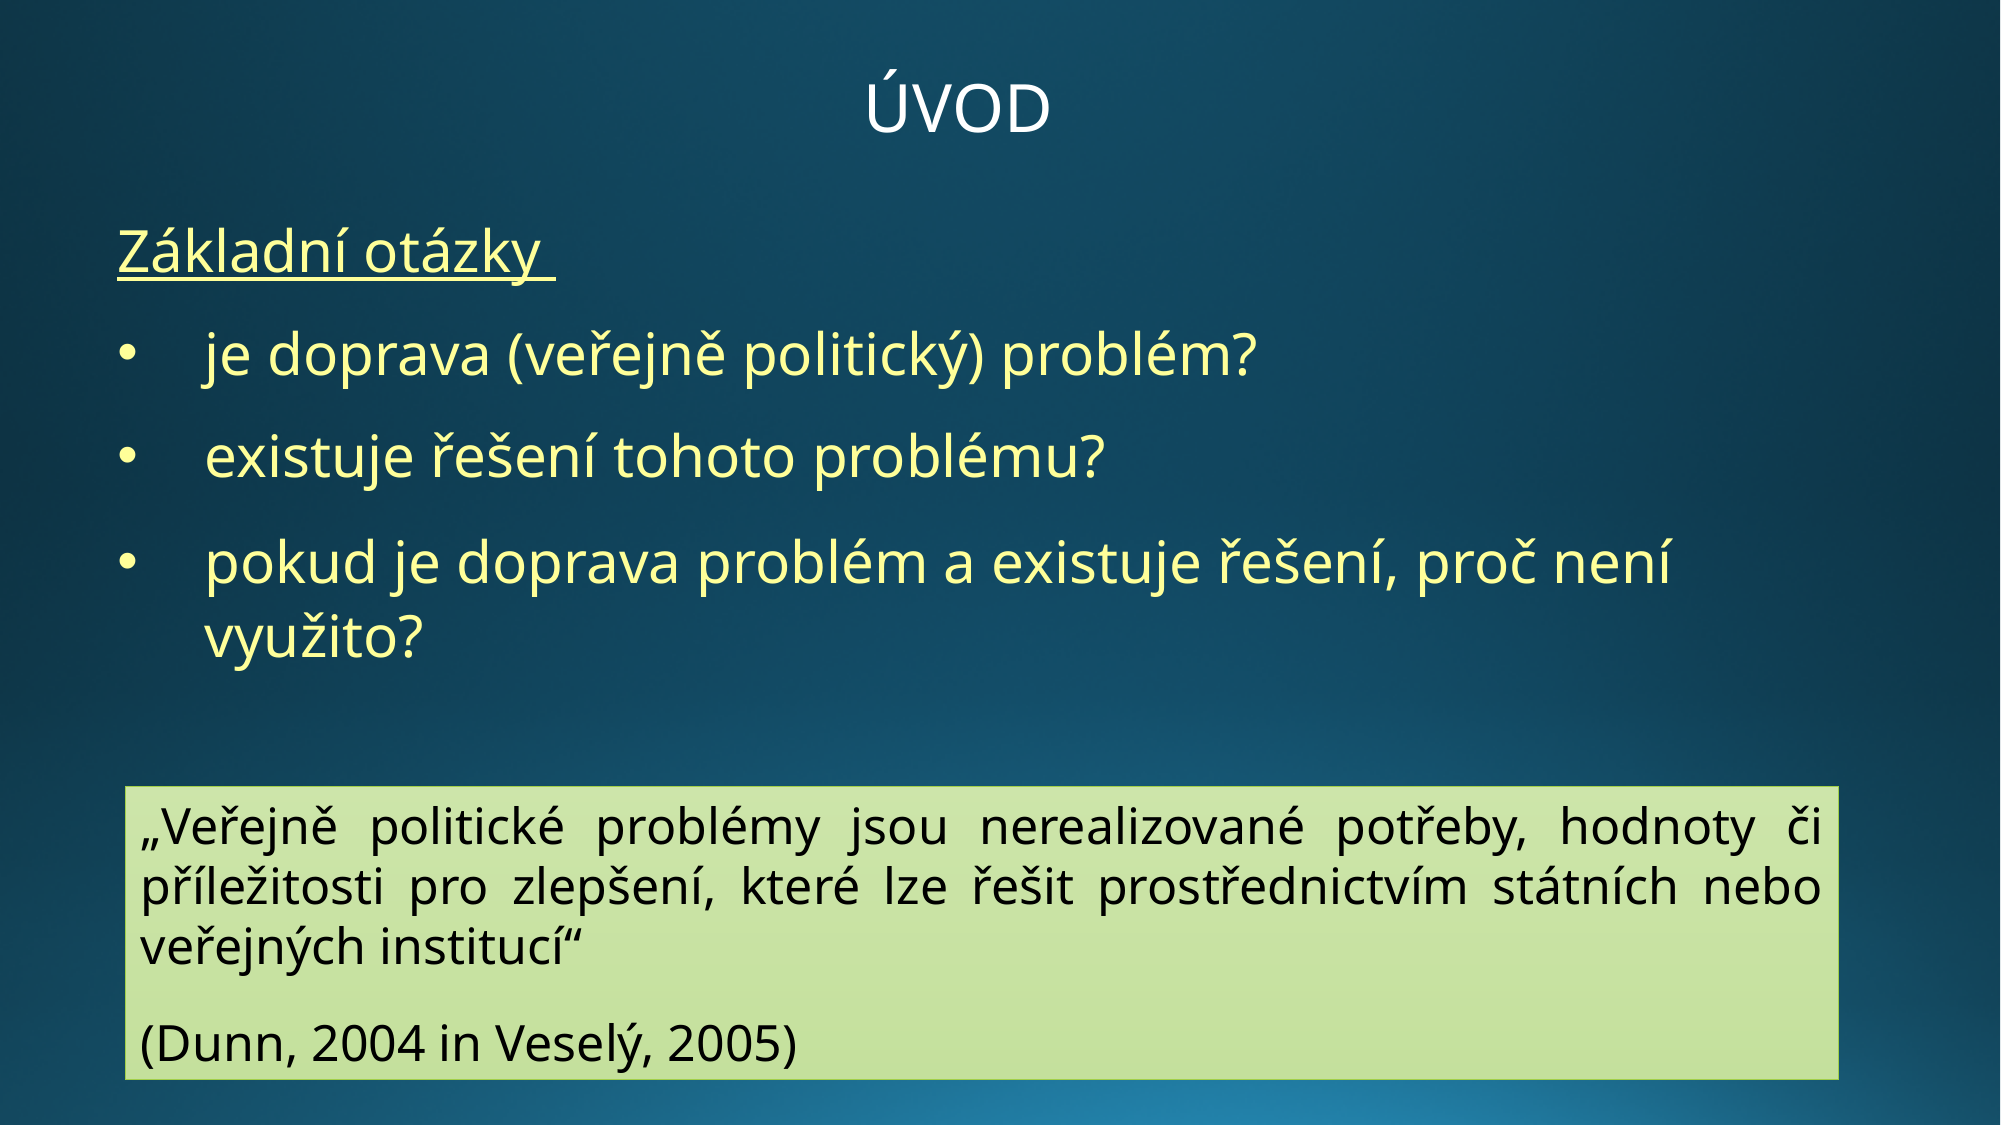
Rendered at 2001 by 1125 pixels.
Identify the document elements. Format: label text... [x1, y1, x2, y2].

title ÚVOD [173, 54, 1744, 137]
picture [0, 0, 2001, 1125]
text_box „Veřejně politické problémy jsou nerealizované potřeby, hodnoty či příležitosti pro zlepšení, které lze řešit prostřednictvím státních nebo veřejných institucí“ (Dunn, 2004 in Veselý, 2005) [125, 786, 1839, 1080]
list Základní otázky je doprava (veřejně politický) problém? existuje řešení tohoto problému? pokud je doprava problém a existuje řešení, proč není využito? [102, 137, 1839, 610]
